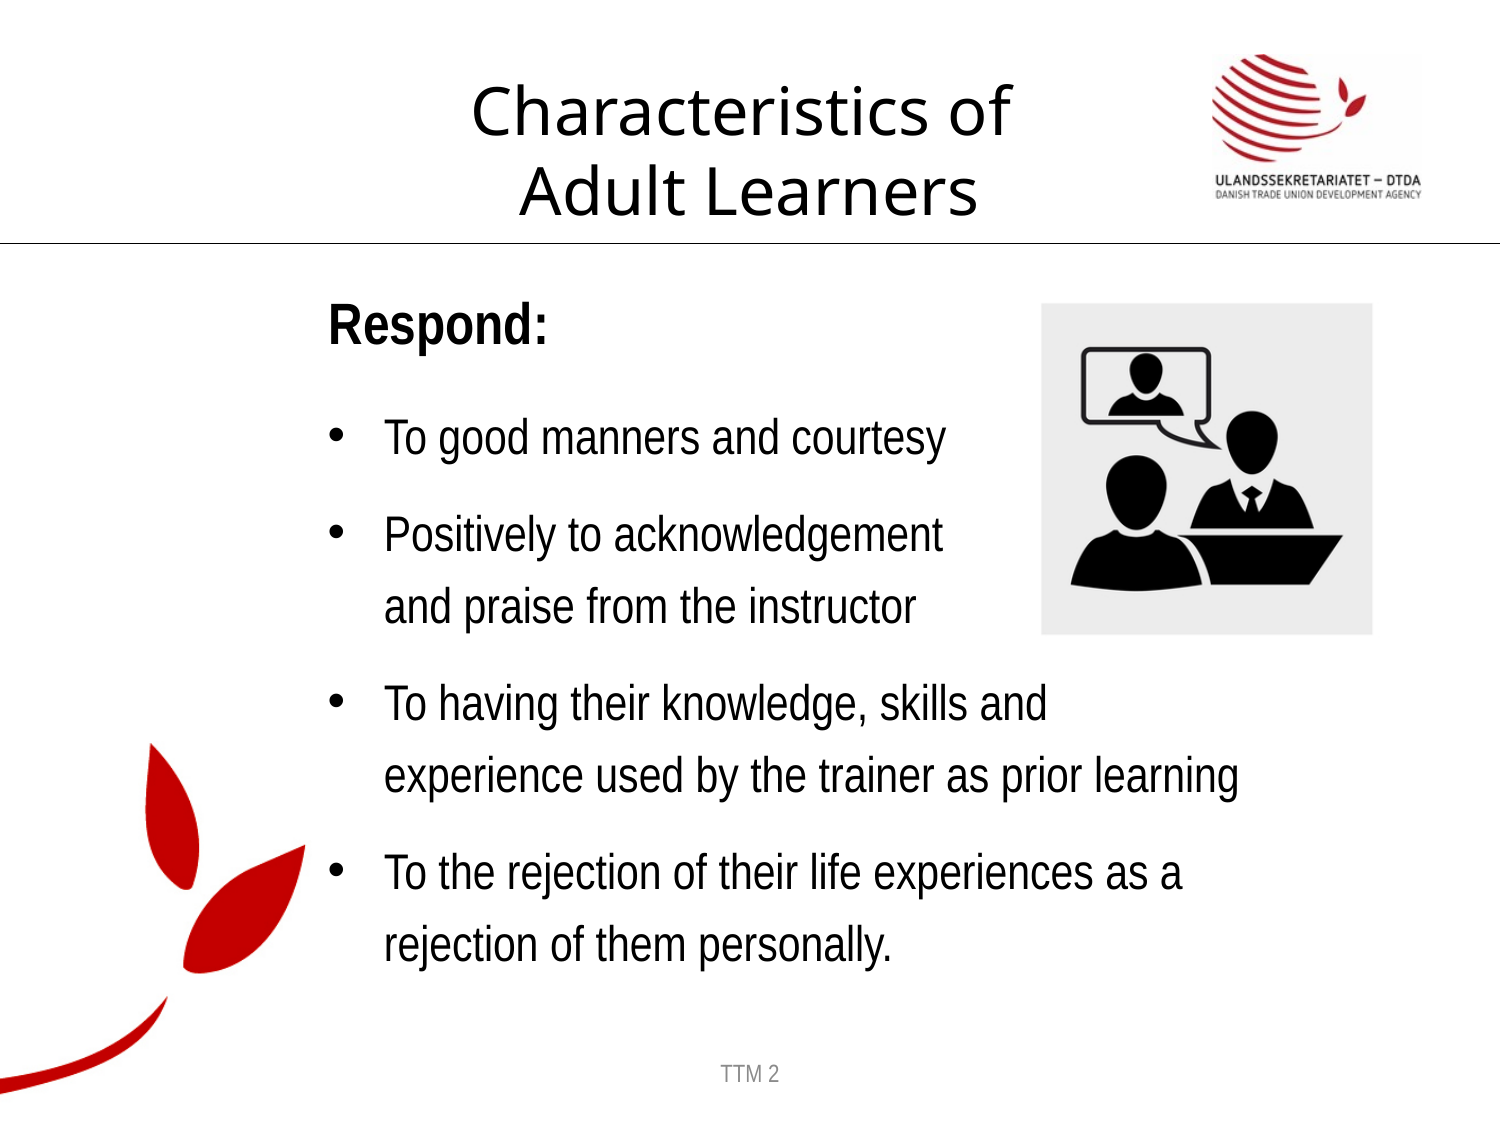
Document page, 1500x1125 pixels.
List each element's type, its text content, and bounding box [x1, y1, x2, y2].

text_box To good manners and courtesy Positively to acknowledgement and praise from the instructor To having their knowledge, skills and experience used by the trainer as prior learning To the rejection of their life experiences as a rejection of them personally. [312, 385, 1270, 1052]
title Characteristics of Adult Learners [112, 54, 1388, 242]
footer TTM 2 [512, 1052, 988, 1103]
picture [0, 741, 313, 1118]
picture [1033, 290, 1381, 646]
text_box Respond: [314, 278, 565, 364]
picture [1212, 54, 1423, 199]
